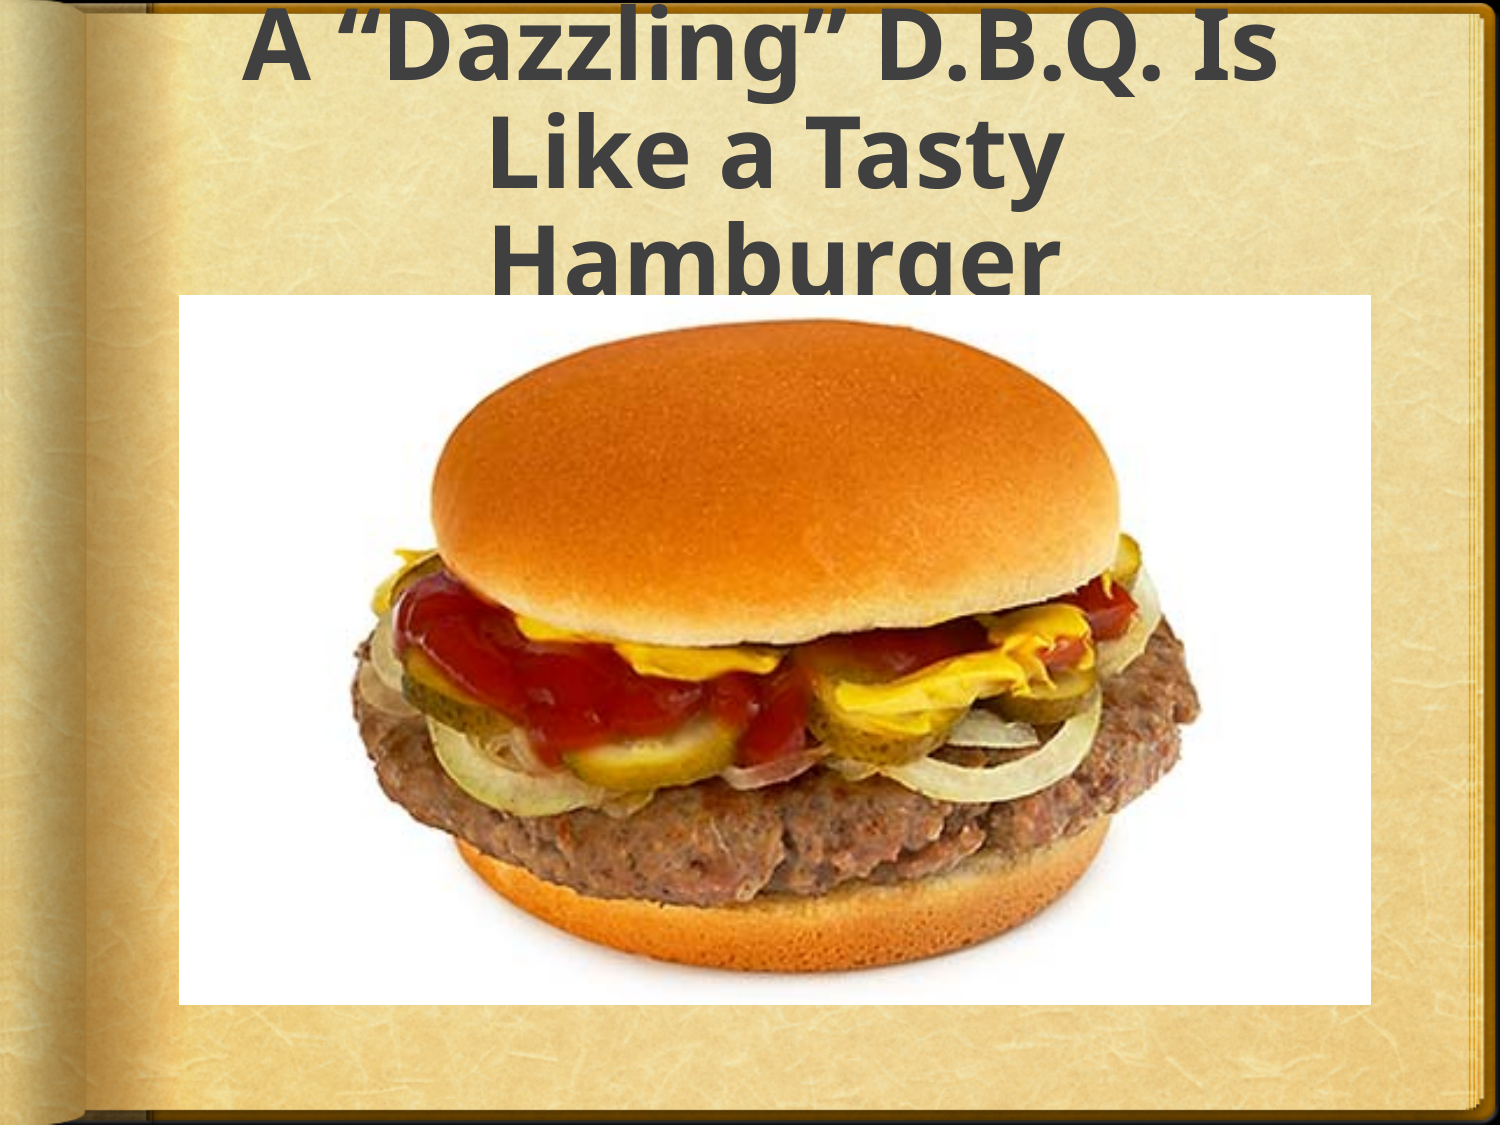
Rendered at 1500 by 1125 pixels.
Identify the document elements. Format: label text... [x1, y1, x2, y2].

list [177, 294, 1373, 1006]
picture [0, 0, 1500, 1125]
title A “Dazzling” D.B.Q. Is Like a Tasty Hamburger [178, 45, 1372, 265]
